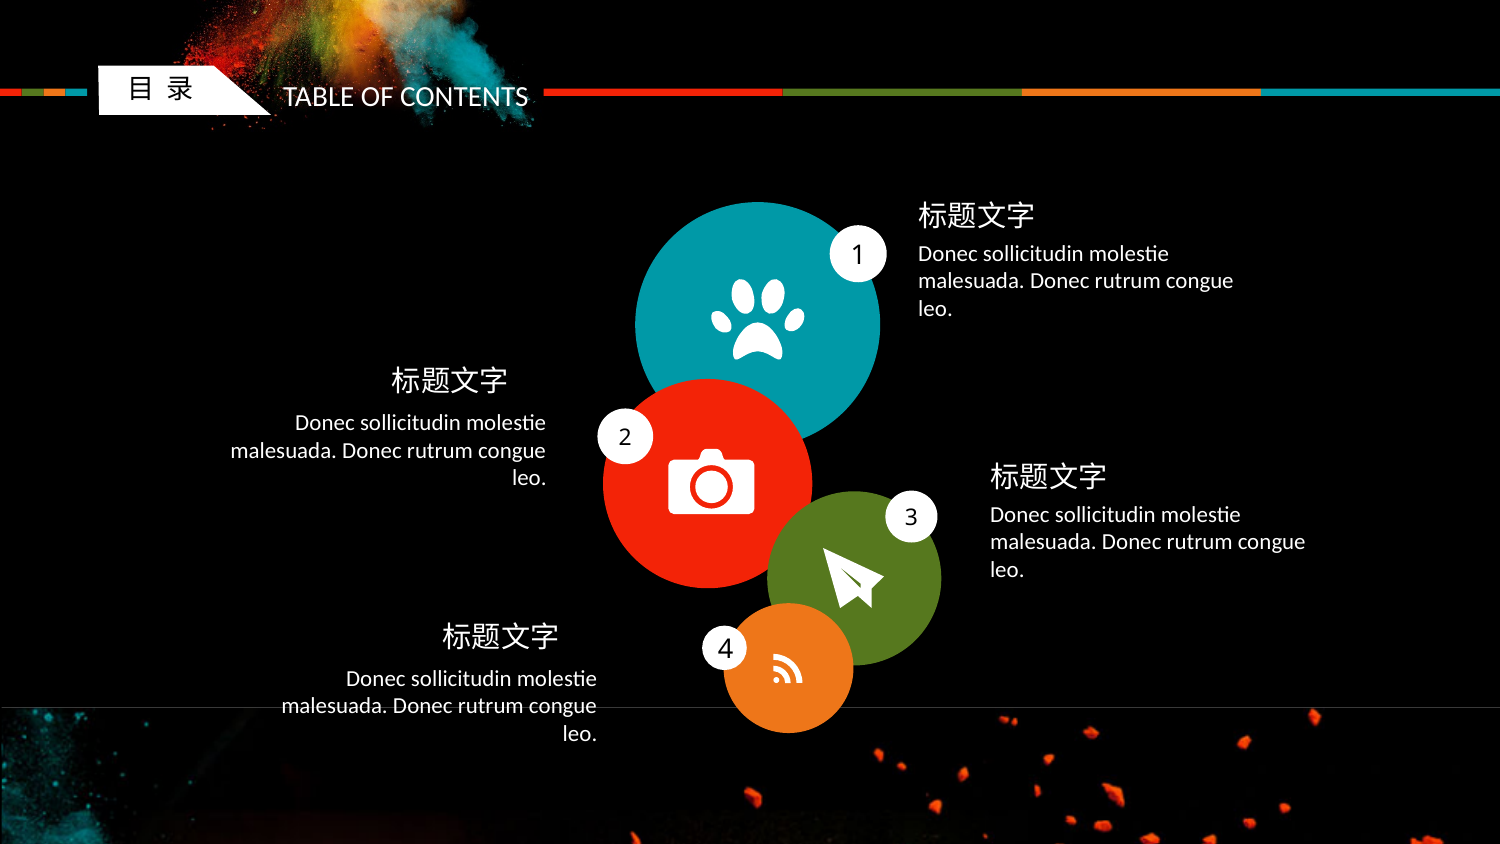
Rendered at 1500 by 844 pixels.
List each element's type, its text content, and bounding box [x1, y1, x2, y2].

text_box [709, 277, 806, 370]
text_box [898, 538, 925, 542]
text_box [844, 226, 873, 230]
text_box [898, 491, 924, 495]
text_box Donec sollicitudin molestie malesuada. Donec rutrum congue leo. [903, 231, 1264, 329]
picture [1, 706, 1500, 844]
text_box [845, 278, 871, 282]
text_box [603, 378, 813, 589]
text_box 2 [603, 415, 647, 458]
text_box [830, 239, 835, 269]
text_box Donec sollicitudin molestie malesuada. Donec rutrum congue leo. [201, 400, 562, 498]
text_box [823, 547, 884, 609]
text_box Donec sollicitudin molestie malesuada. Donec rutrum congue leo. [251, 655, 613, 706]
text_box 1 [835, 230, 881, 278]
text_box [767, 491, 942, 666]
text_box 3 [886, 495, 937, 538]
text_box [668, 448, 755, 514]
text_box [0, 0, 1500, 203]
text_box 标题文字 [975, 451, 1123, 501]
text_box [635, 203, 881, 439]
text_box [723, 603, 854, 706]
text_box 标题文字 [427, 610, 575, 661]
text_box [609, 409, 642, 415]
text_box 标题文字 [377, 354, 524, 405]
text_box [881, 238, 886, 270]
text_box 标题文字 [904, 203, 1051, 241]
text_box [773, 653, 803, 683]
text_box [609, 458, 642, 464]
text_box 4 [703, 624, 746, 672]
text_box [598, 421, 603, 452]
text_box Donec sollicitudin molestie malesuada. Donec rutrum congue leo. [975, 492, 1336, 590]
text_box [647, 420, 653, 453]
